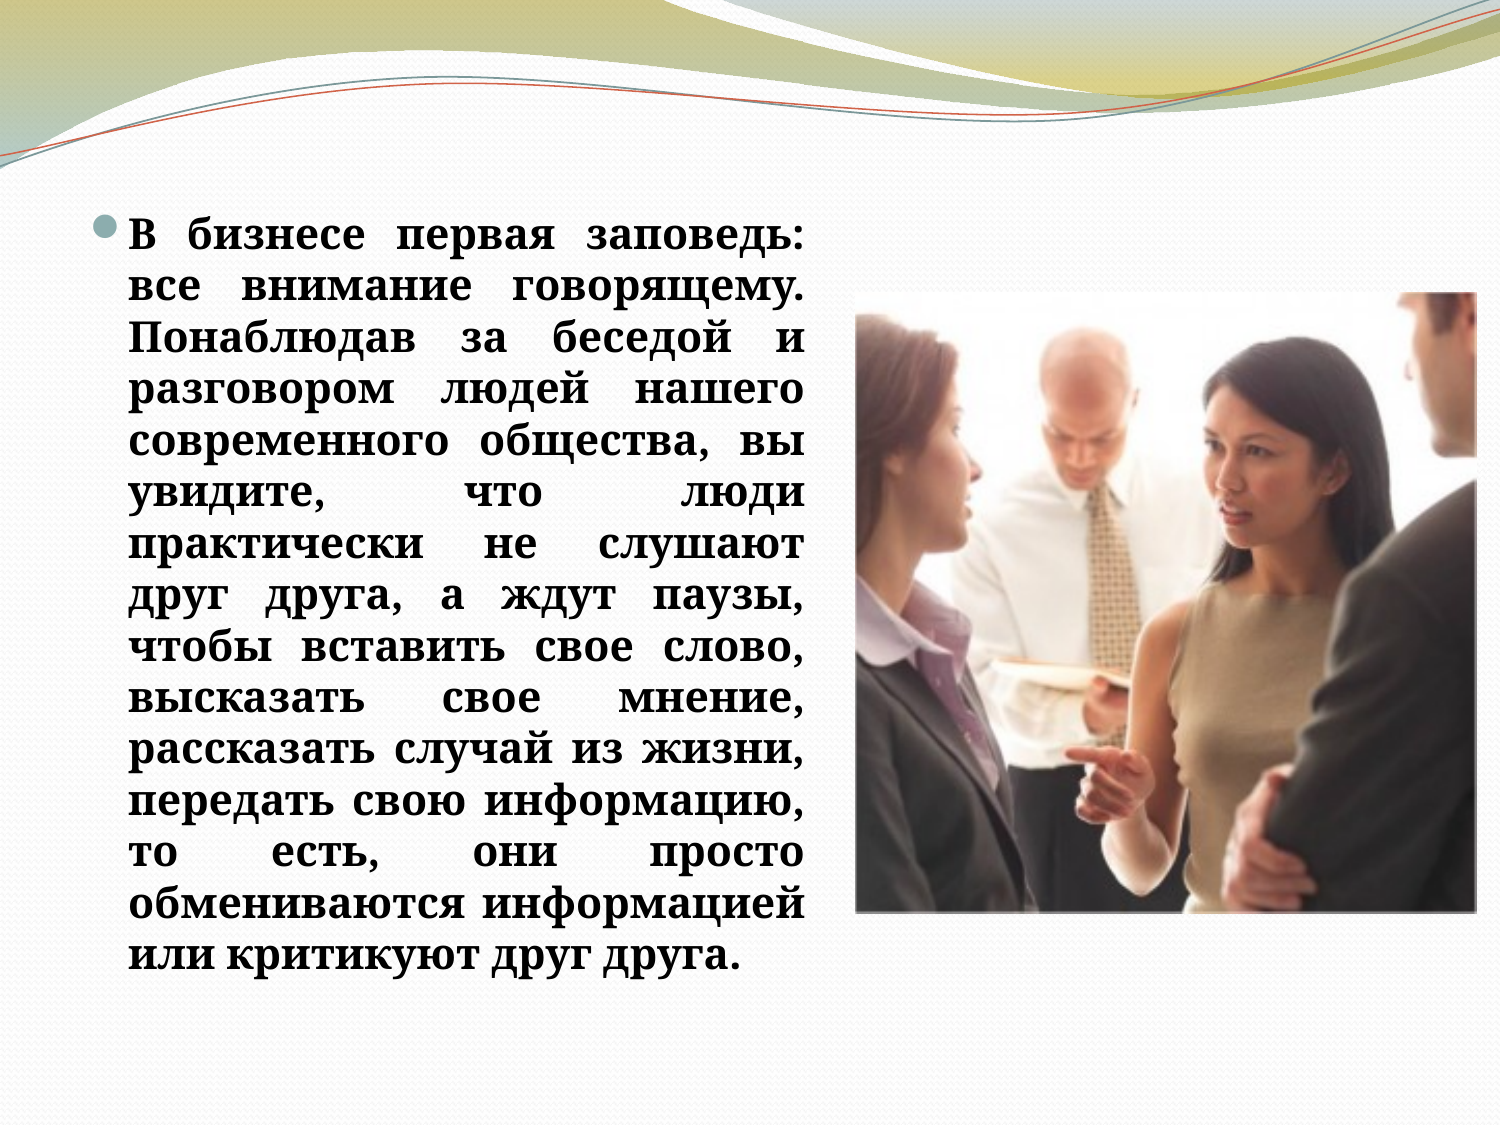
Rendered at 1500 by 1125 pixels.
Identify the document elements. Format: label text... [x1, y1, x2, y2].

list В бизнесе первая заповедь: все внимание говорящему. Понаблюдав за беседой и разговором людей нашего современного общества, вы увидите, что люди практически не слушают друг друга, а ждут паузы, чтобы вставить свое слово, высказать свое мнение, рассказать случай из жизни, передать свою информацию, то есть, они просто обмениваются информацией или критикуют друг друга. [75, 199, 821, 1038]
picture [855, 292, 1477, 915]
